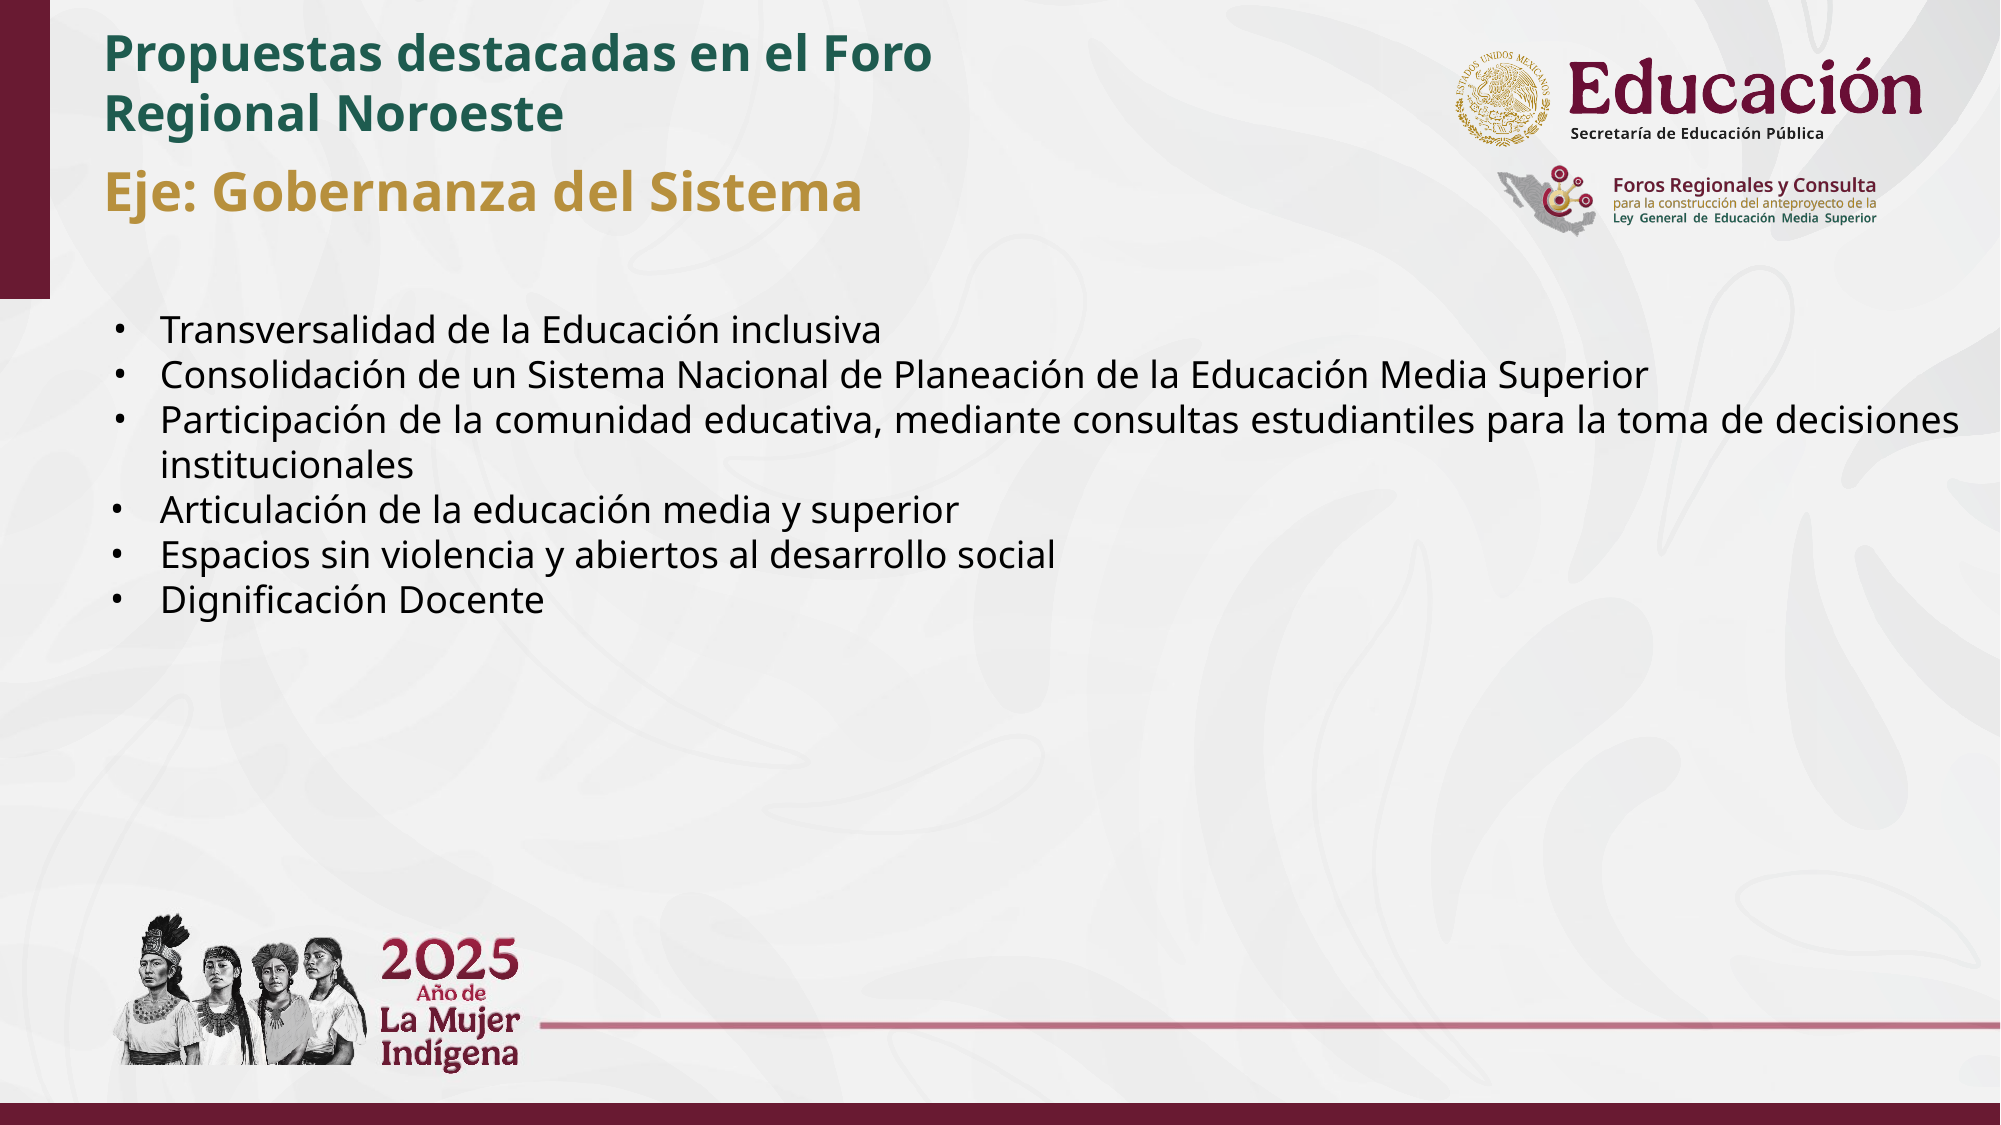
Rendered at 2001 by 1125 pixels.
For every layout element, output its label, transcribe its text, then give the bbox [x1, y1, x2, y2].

text_box Transversalidad de la Educación inclusiva Consolidación de un Sistema Nacional de Planeación de la Educación Media Superior Participación de la comunidad educativa, mediante consultas estudiantiles para la toma de decisiones institucionales Articulación de la educación media y superior Espacios sin violencia y abiertos al desarrollo social Dignificación Docente [88, 280, 1977, 629]
text_box Eje: Gobernanza del Sistema [88, 149, 1089, 230]
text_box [1455, 51, 1922, 237]
picture [0, 0, 2001, 1125]
text_box Propuestas destacadas en el Foro Regional Noroeste [88, 13, 1089, 149]
